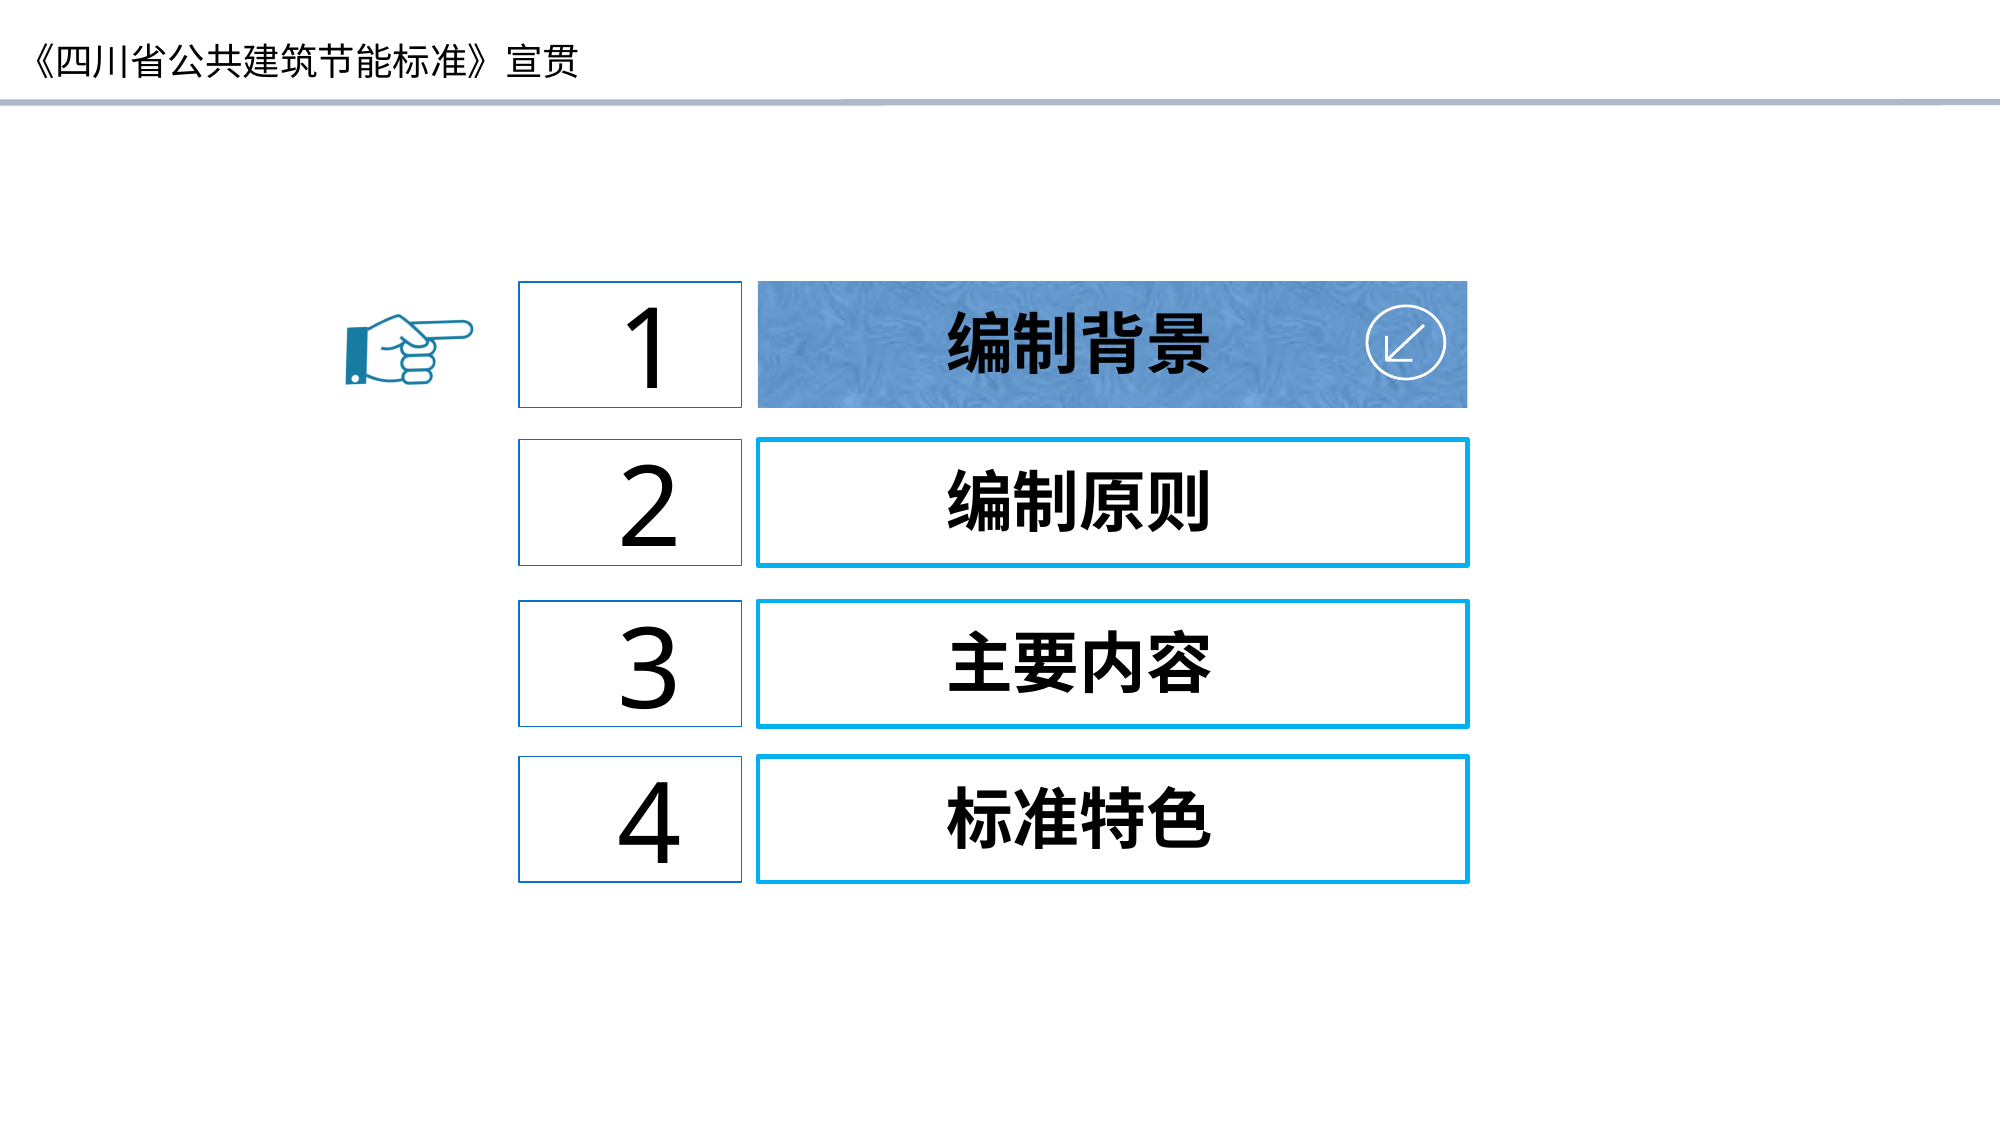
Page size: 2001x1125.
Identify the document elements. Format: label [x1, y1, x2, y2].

text_box [519, 426, 1468, 579]
text_box [519, 588, 1468, 740]
text_box [519, 269, 1468, 421]
text_box [519, 743, 1468, 895]
picture [347, 279, 450, 410]
